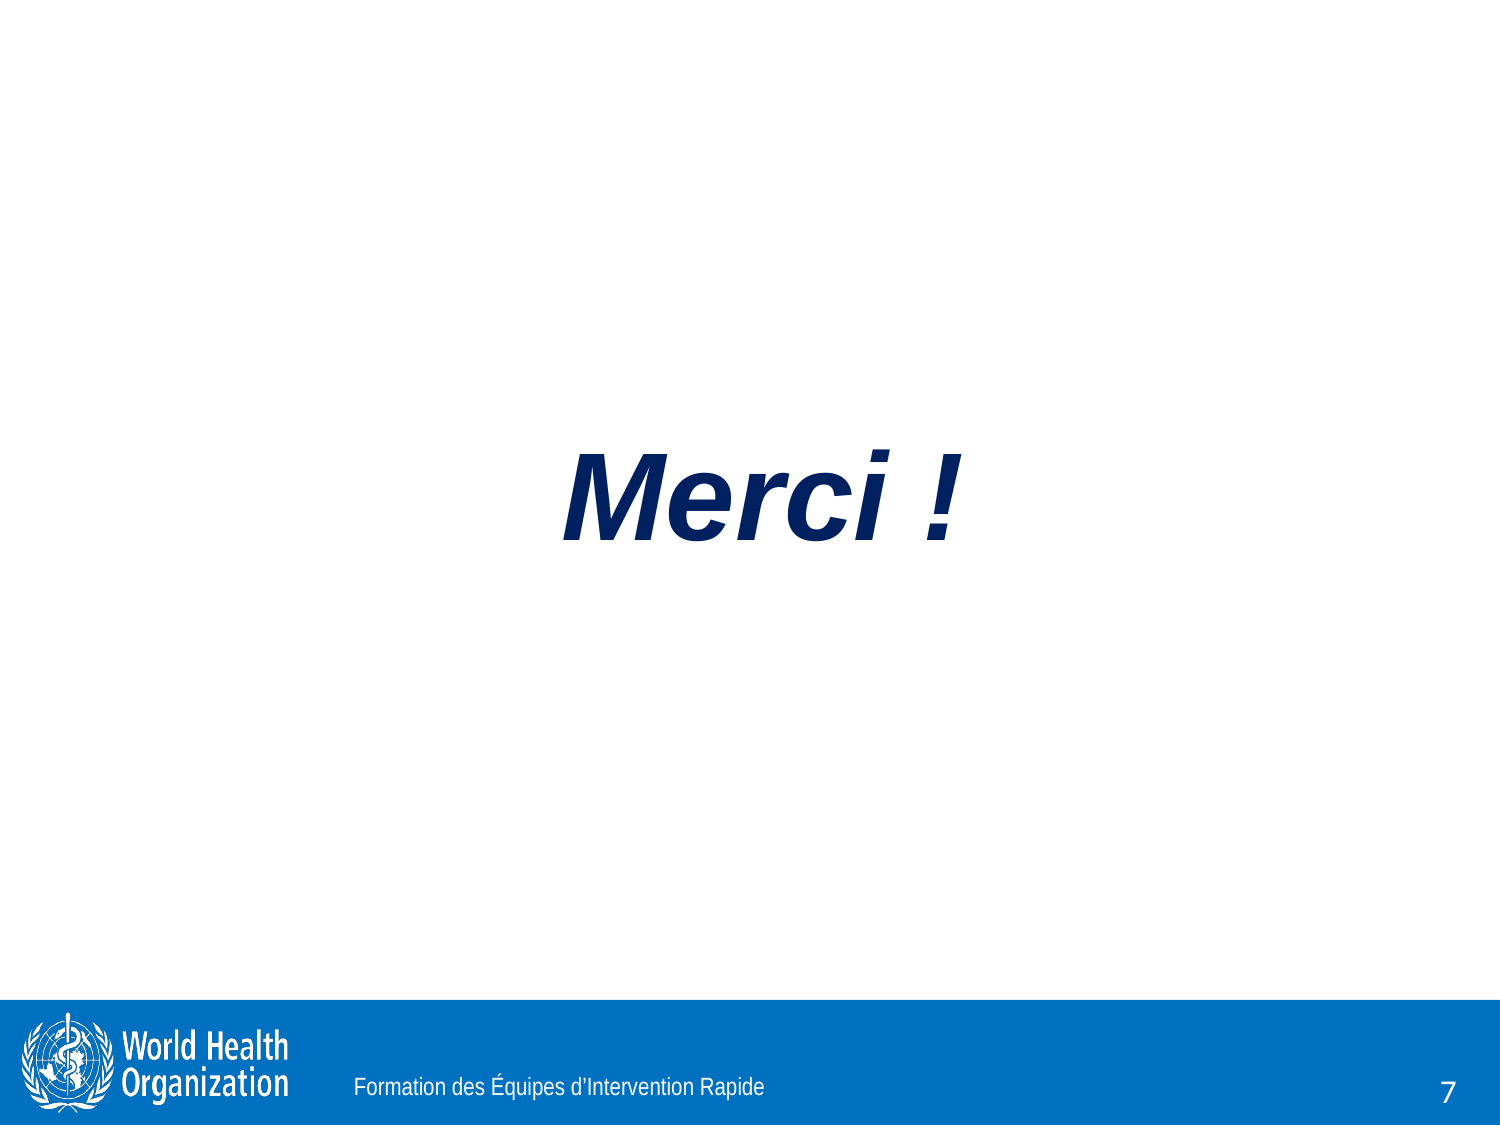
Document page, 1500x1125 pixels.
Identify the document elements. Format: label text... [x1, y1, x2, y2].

picture [21, 1012, 288, 1113]
title Merci ! [88, 397, 1439, 585]
